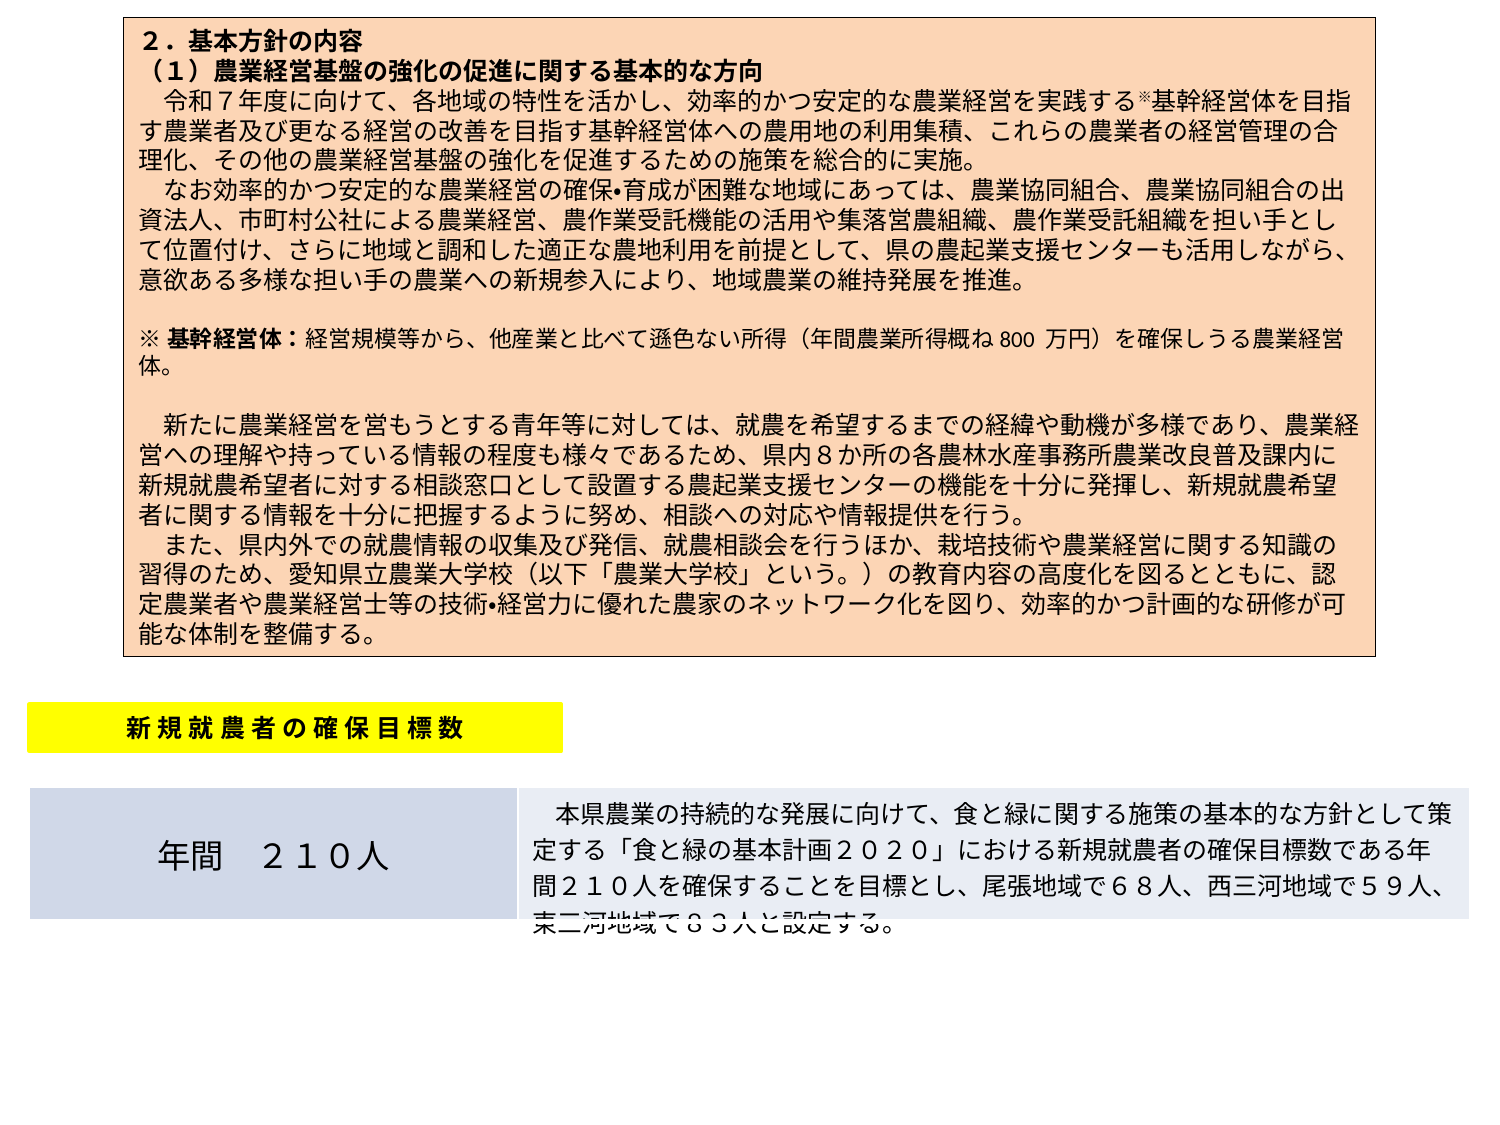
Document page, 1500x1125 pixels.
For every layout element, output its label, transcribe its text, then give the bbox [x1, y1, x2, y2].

text_box 新規就農者の確保目標数 [27, 702, 563, 753]
text_box ２．基本方針の内容 （１）農業経営基盤の強化の促進に関する基本的な方向 令和７年度に向けて、各地域の特性を活かし、効率的かつ安定的な農業経営を実践する※基幹経営体を目指す農業者及び更なる経営の改善を目指す基幹経営体への農用地の利用集積、これらの農業者の経営管理の合理化、その他の農業経営基盤の強化を促進するための施策を総合的に実施。 なお効率的かつ安定的な農業経営の確保・育成が困難な地域にあっては、農業協同組合、農業協同組合の出資法人、市町村公社による農業経営、農作業受託機能の活用や集落営農組織、農作業受託組織を担い手として位置付け、さらに地域と調和した適正な農地利用を前提として、県の農起業支援センターも活用しながら、意欲ある多様な担い手の農業への新規参入により、地域農業の維持発展を推進。 ※基幹経営体：経営規模等から、他産業と比べて遜色ない所得（年間農業所得概ね800 万円）を確保しうる農業経営体。 新たに農業経営を営もうとする青年等に対しては、就農を希望するまでの経緯や動機が多様であり、農業経営への理解や持っている情報の程度も様々であるため、県内８か所の各農林水産事務所農業改良普及課内に新規就農希望者に対する相談窓口として設置する農起業支援センターの機能を十分に発揮し、新規就農希望者に関する情報を十分に把握するように努め、相談への対応や情報提供を行う。 また、県内外での就農情報の収集及び発信、就農相談会を行うほか、栽培技術や農業経営に関する知識の習得のため、愛知県立農業大学校（以下「農業大学校」という。）の教育内容の高度化を図るとともに、認定農業者や農業経営士等の技術・経営力に優れた農家のネットワーク化を図り、効率的かつ計画的な研修が可能な体制を整備する。 [123, 17, 1376, 657]
table_header 本県農業の持続的な発展に向けて、食と緑に関する施策の基本的な方針として策定する「食と緑の基本計画２０２０」における新規就農者の確保目標数である年間２１０人を確保することを目標とし、尾張地域で６８人、西三河地域で５９人、東三河地域で８３人と設定する。 [519, 788, 1469, 919]
table_header 年間 ２１０人 [30, 788, 517, 919]
